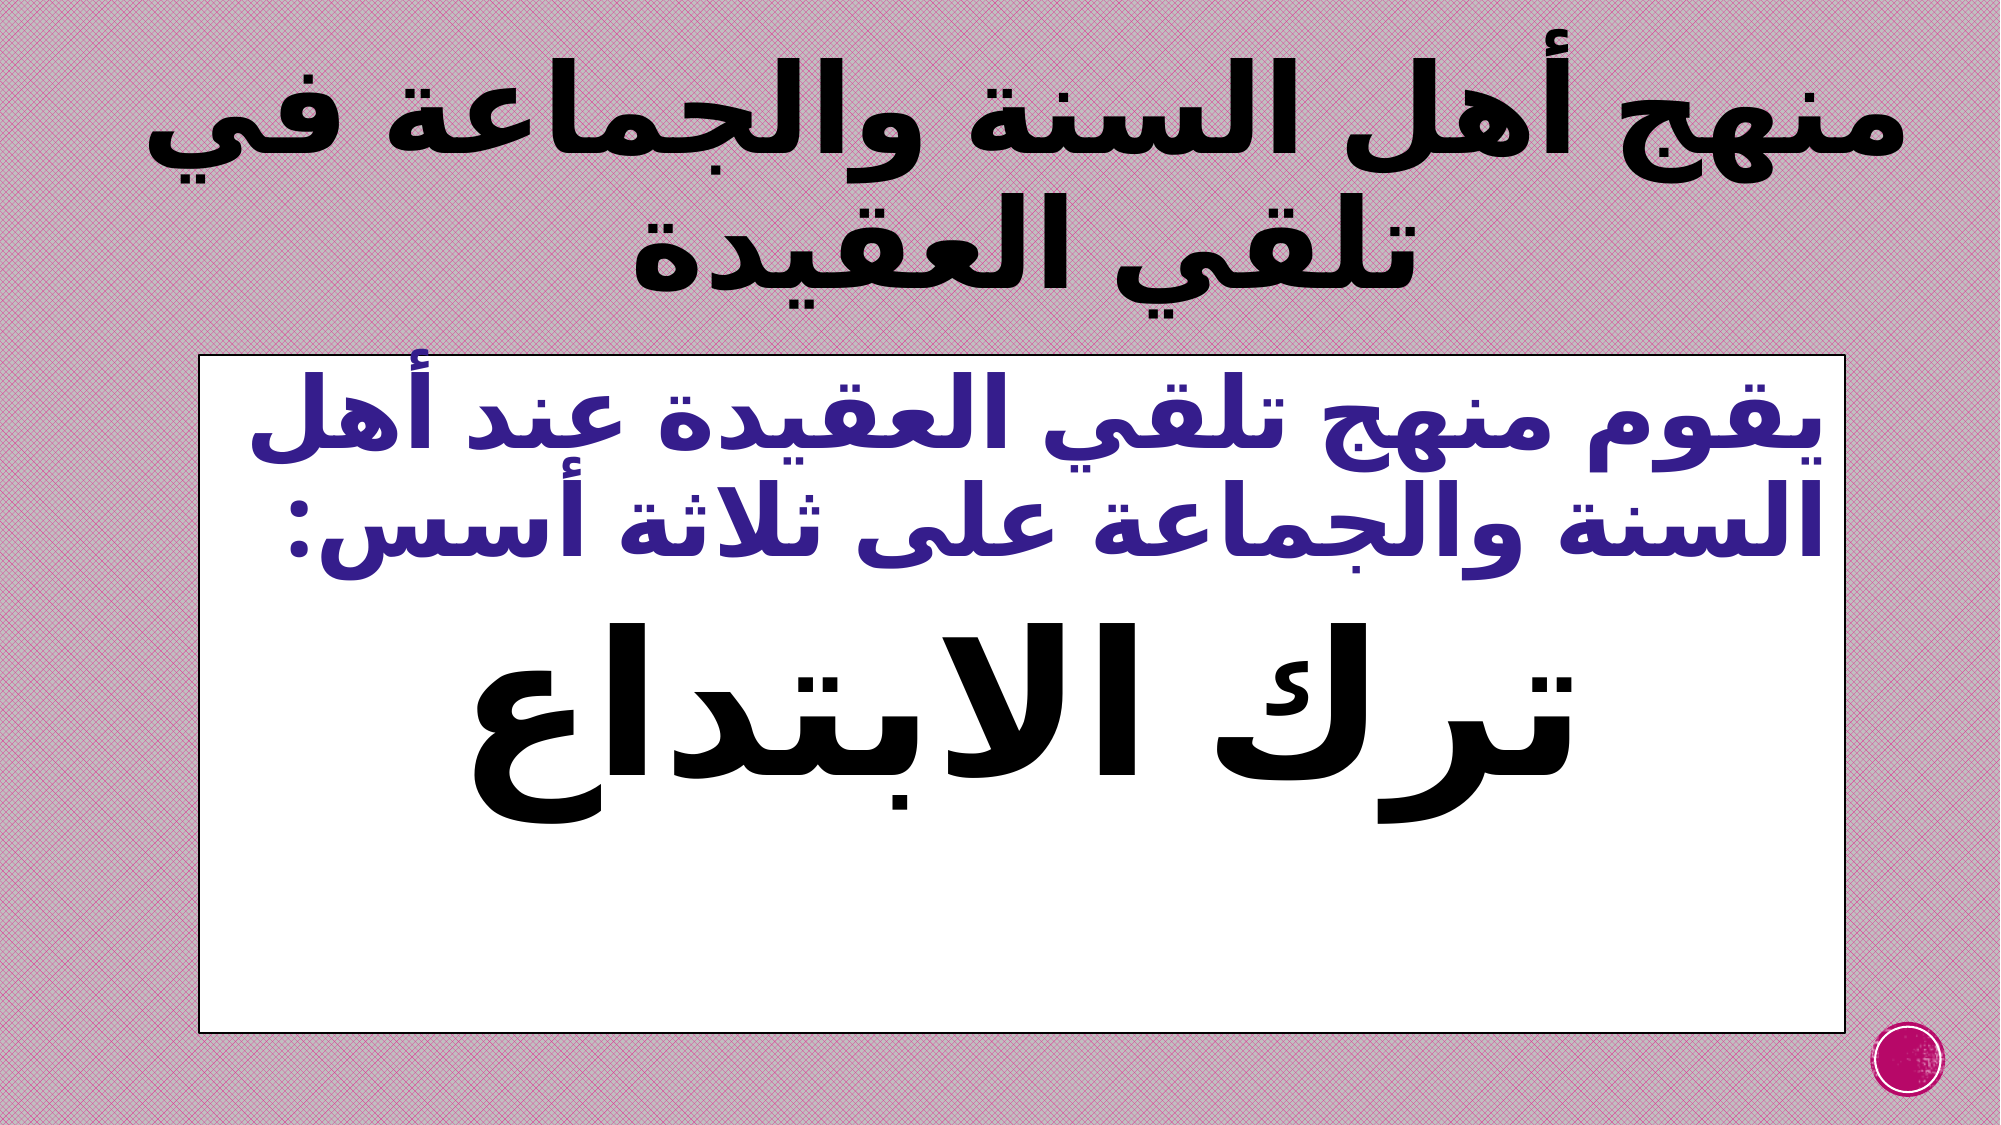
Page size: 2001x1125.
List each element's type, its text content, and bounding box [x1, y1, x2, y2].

title منهج أهل السنة والجماعة في تلقي العقيدة [99, 44, 1957, 317]
list يقوم منهج تلقي العقيدة عند أهل السنة والجماعة على ثلاثة أسس: ترك الابتداع [198, 354, 1846, 1034]
